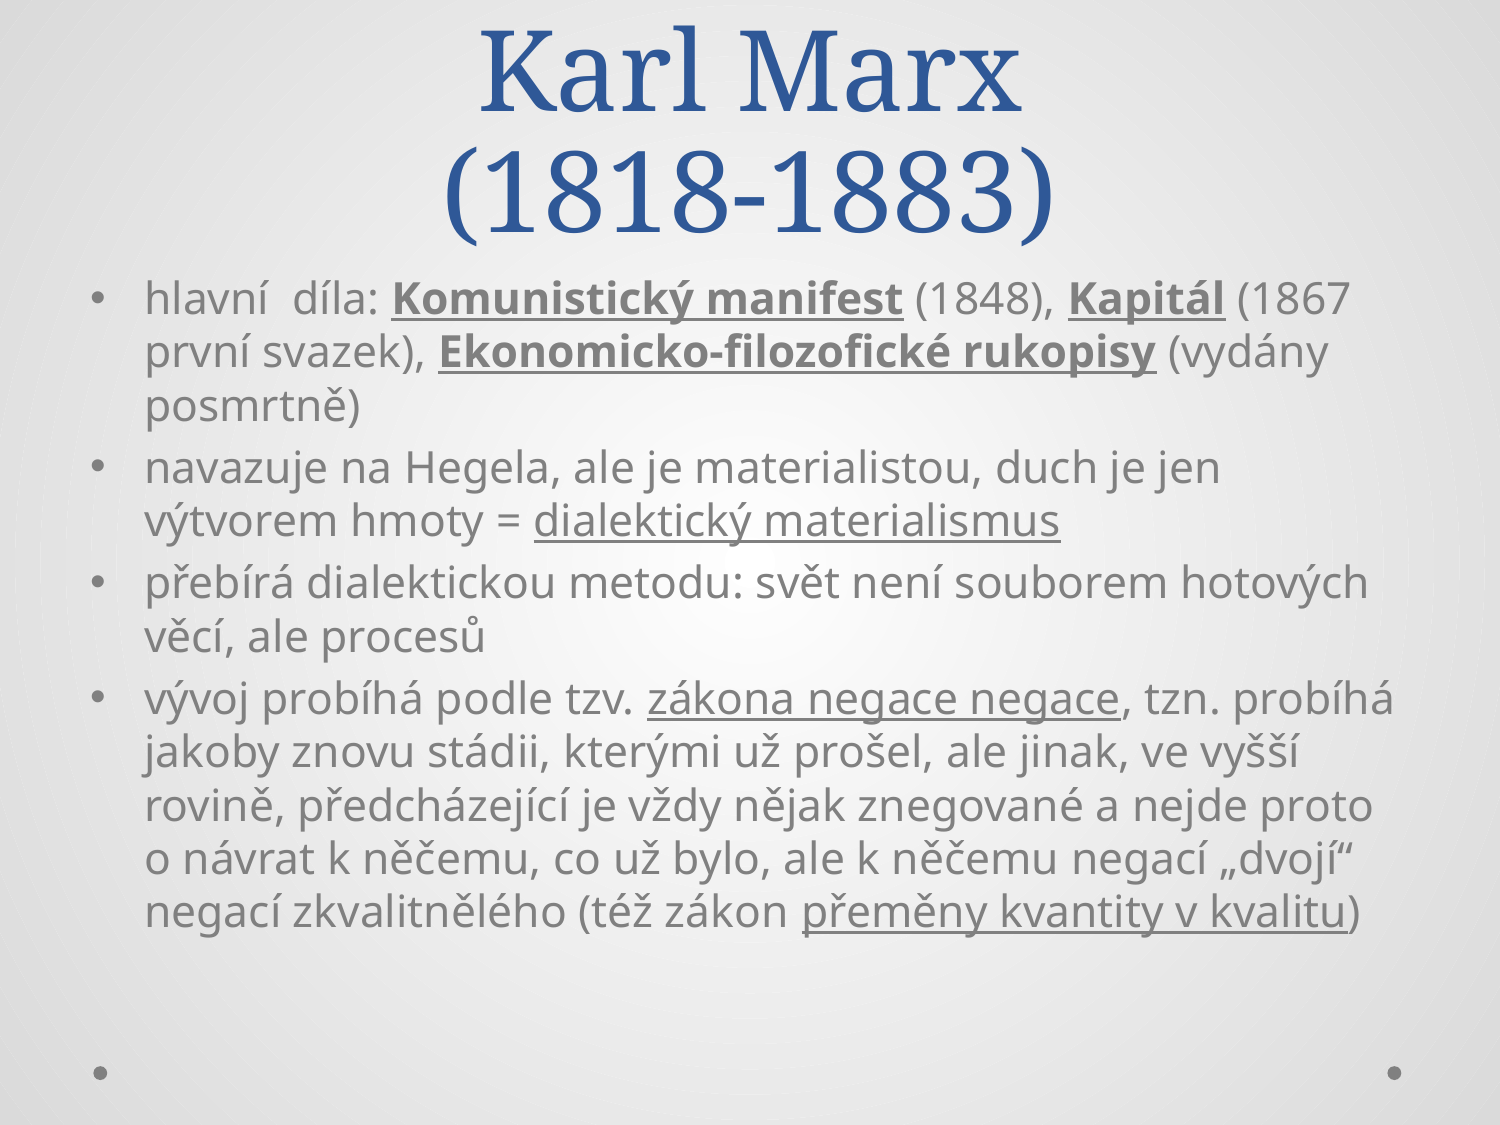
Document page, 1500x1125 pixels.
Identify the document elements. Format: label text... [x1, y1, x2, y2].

title Karl Marx (1818-1883) [75, 0, 1425, 262]
list hlavní díla: Komunistický manifest (1848), Kapitál (1867 první svazek), Ekonomicko-filozofické rukopisy (vydány posmrtně) navazuje na Hegela, ale je materialistou, duch je jen výtvorem hmoty = dialektický materialismus přebírá dialektickou metodu: svět není souborem hotových věcí, ale procesů vývoj probíhá podle tzv. zákona negace negace, tzn. probíhá jakoby znovu stádii, kterými už prošel, ale jinak, ve vyšší rovině, předcházející je vždy nějak znegované a nejde proto o návrat k něčemu, co už bylo, ale k něčemu negací „dvojí“ negací zkvalitnělého (též zákon přeměny kvantity v kvalitu) [75, 262, 1425, 1005]
